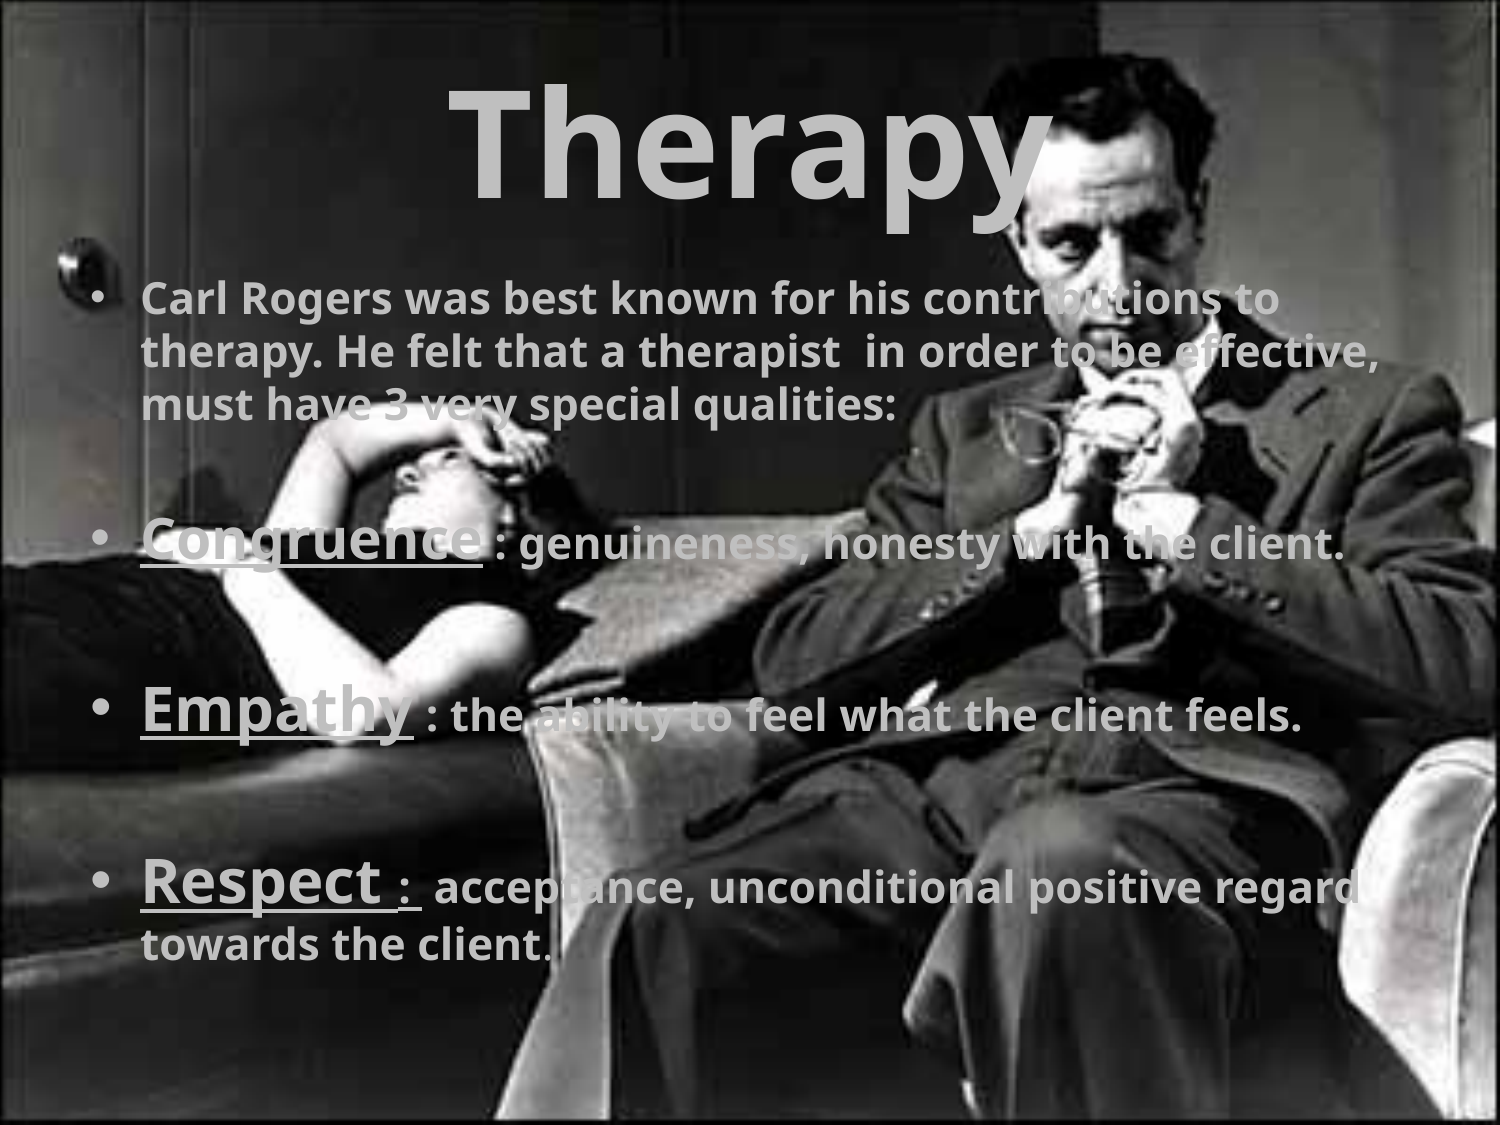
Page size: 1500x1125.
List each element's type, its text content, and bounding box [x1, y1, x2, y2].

title Therapy [75, 45, 1425, 233]
list Carl Rogers was best known for his contributions to therapy. He felt that a therapist in order to be effective, must have 3 very special qualities: Congruence : genuineness, honesty with the client. Empathy : the ability to feel what the client feels. Respect : acceptance, unconditional positive regard towards the client. [75, 262, 1463, 1088]
picture [0, 0, 1500, 1125]
